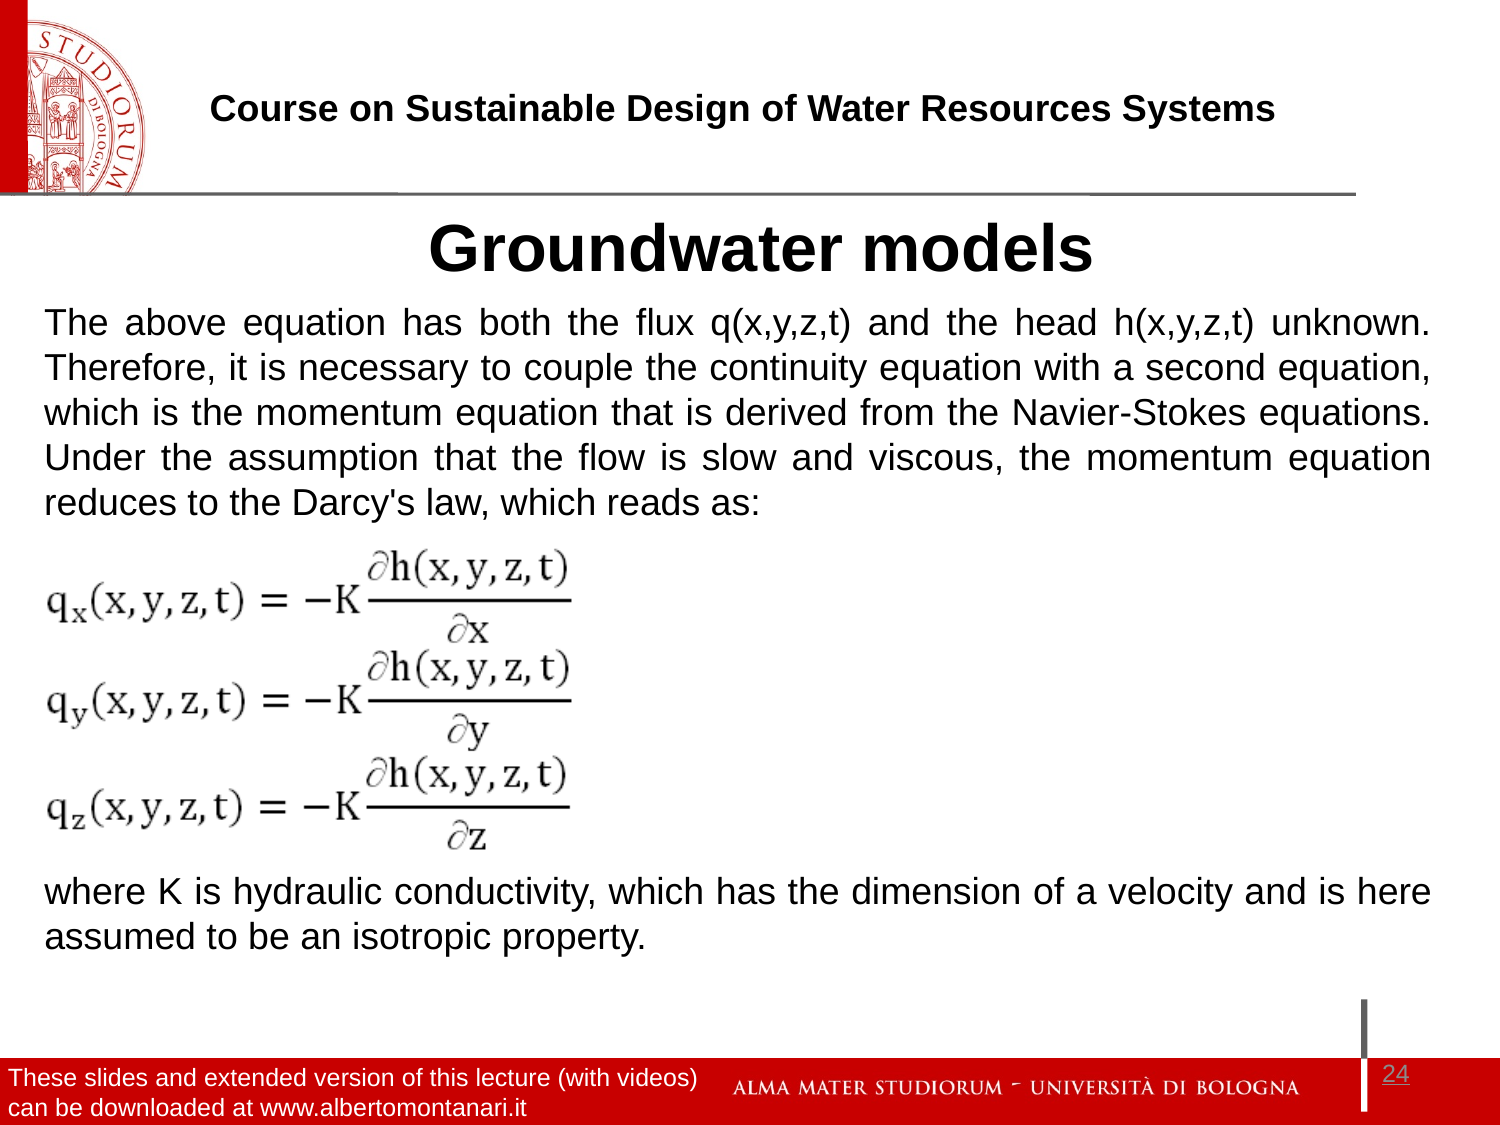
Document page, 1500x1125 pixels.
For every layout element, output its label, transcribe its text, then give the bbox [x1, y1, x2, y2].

picture [0, 1058, 1500, 1125]
text_box Groundwater models [194, 197, 1329, 290]
picture [28, 16, 151, 192]
slide_number 24 [1074, 1042, 1425, 1103]
text_box where K is hydraulic conductivity, which has the dimension of a velocity and is here assumed to be an isotropic property. [29, 859, 1448, 964]
list The above equation has both the flux q(x,y,z,t) and the head h(x,y,z,t) unknown. Therefore, it is necessary to couple the continuity equation with a second equation, which is the momentum equation that is derived from the Navier-Stokes equations. Under the assumption that the flow is slow and viscous, the momentum equation reduces to the Darcy's law, which reads as: [29, 290, 1447, 859]
picture [40, 545, 1460, 856]
